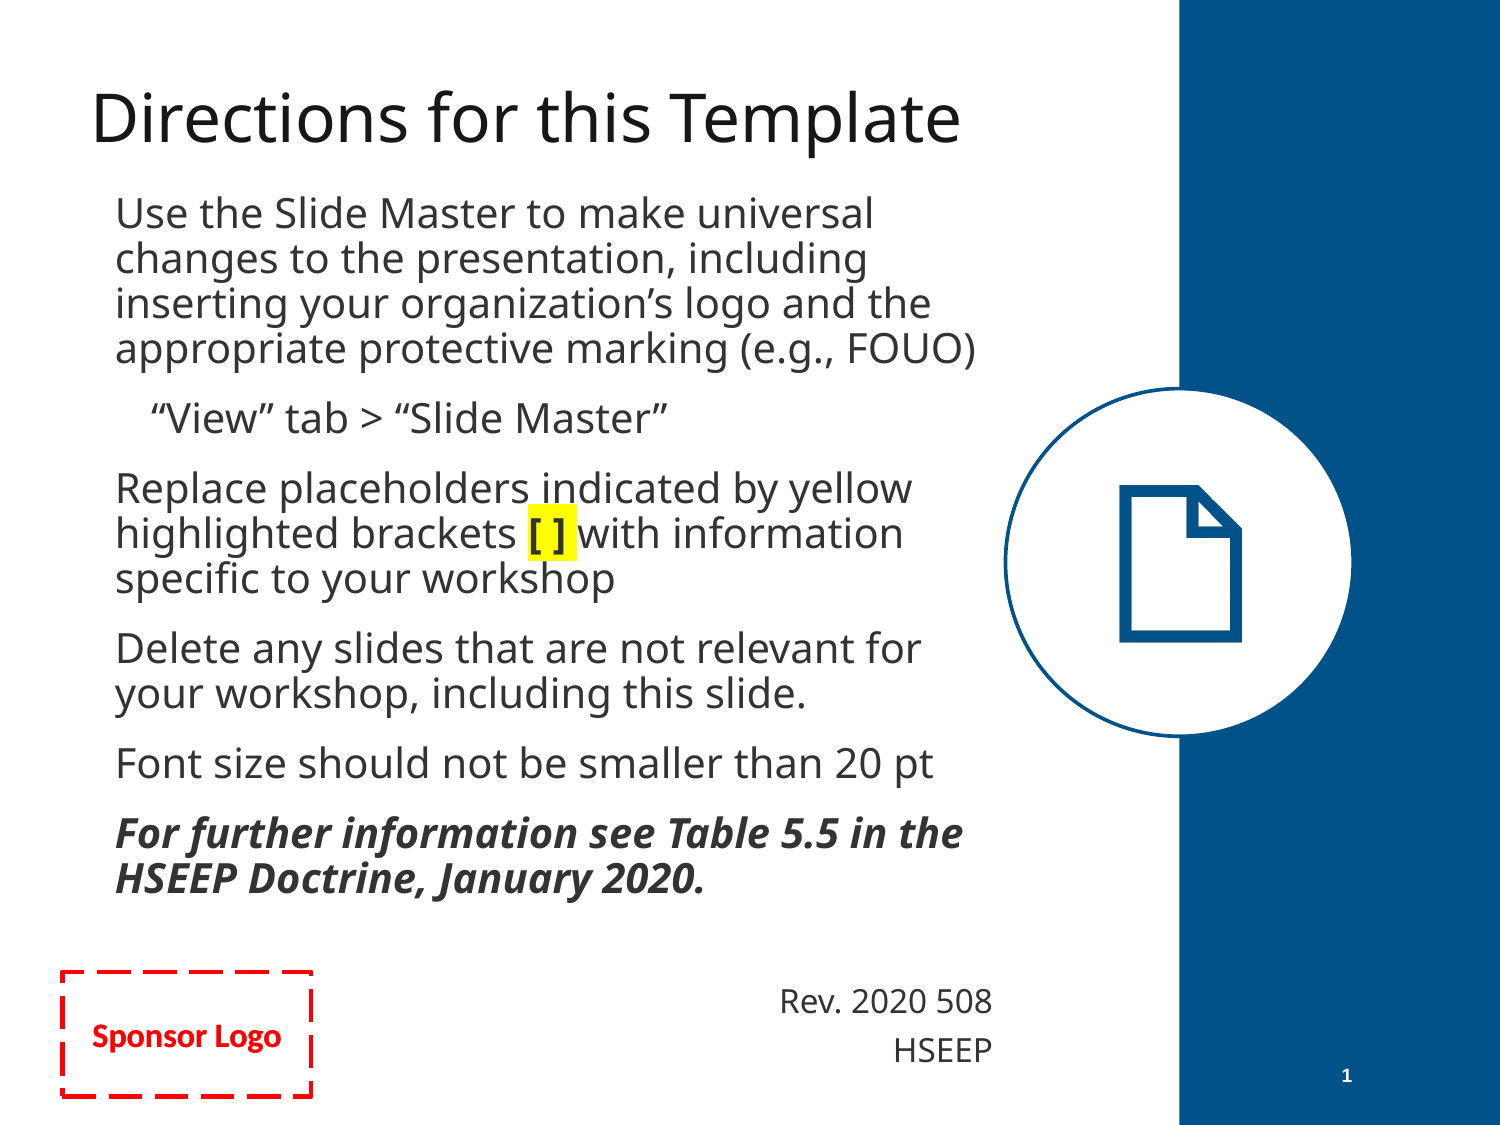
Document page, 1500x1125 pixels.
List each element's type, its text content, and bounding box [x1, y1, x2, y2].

text_box [1177, 0, 1500, 1125]
list Use the Slide Master to make universal changes to the presentation, including inserting your organization’s logo and the appropriate protective marking (e.g., FOUO) “View” tab > “Slide Master” Replace placeholders indicated by yellow highlighted brackets [ ] with information specific to your workshop Delete any slides that are not relevant for your workshop, including this slide. Font size should not be smaller than 20 pt For further information see Table 5.5 in the HSEEP Doctrine, January 2020. Rev. 2020 508 HSEEP [99, 237, 1008, 1025]
slide_number 1 [1242, 1052, 1368, 1098]
text_box [1003, 386, 1356, 739]
picture [1086, 469, 1275, 658]
title Directions for this Template [75, 33, 1046, 197]
